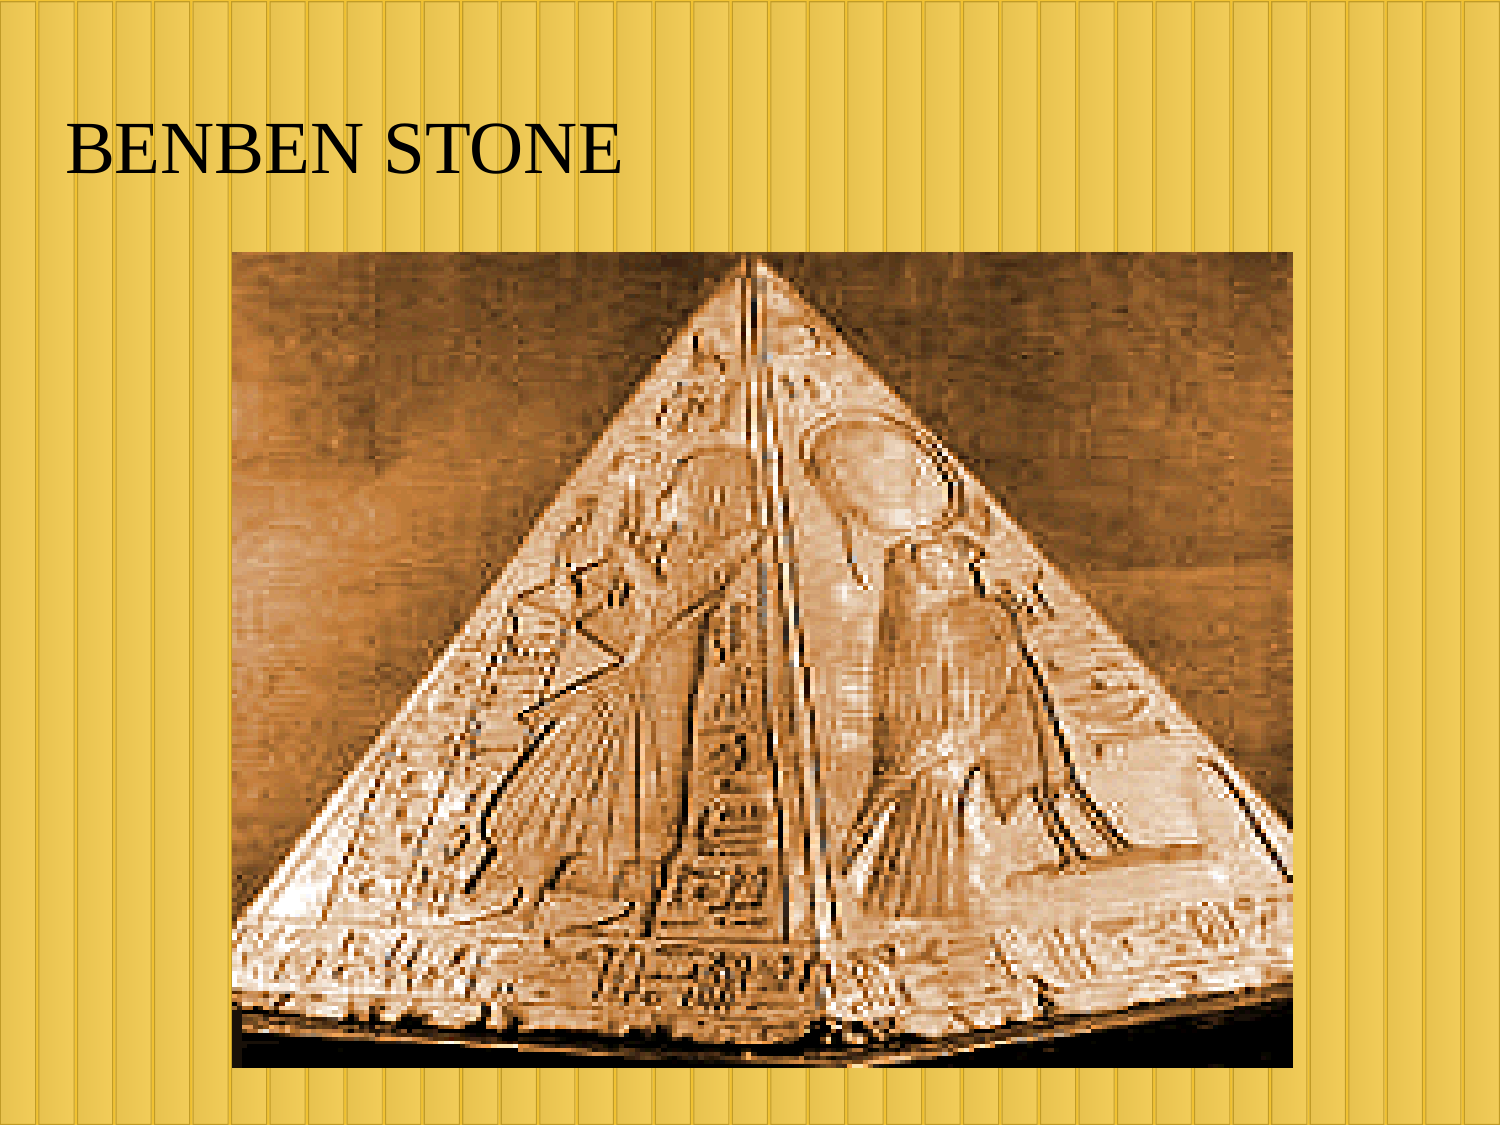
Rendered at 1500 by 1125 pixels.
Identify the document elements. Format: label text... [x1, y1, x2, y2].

text_box [232, 252, 1293, 1068]
title Benben Stone [50, 42, 1475, 246]
